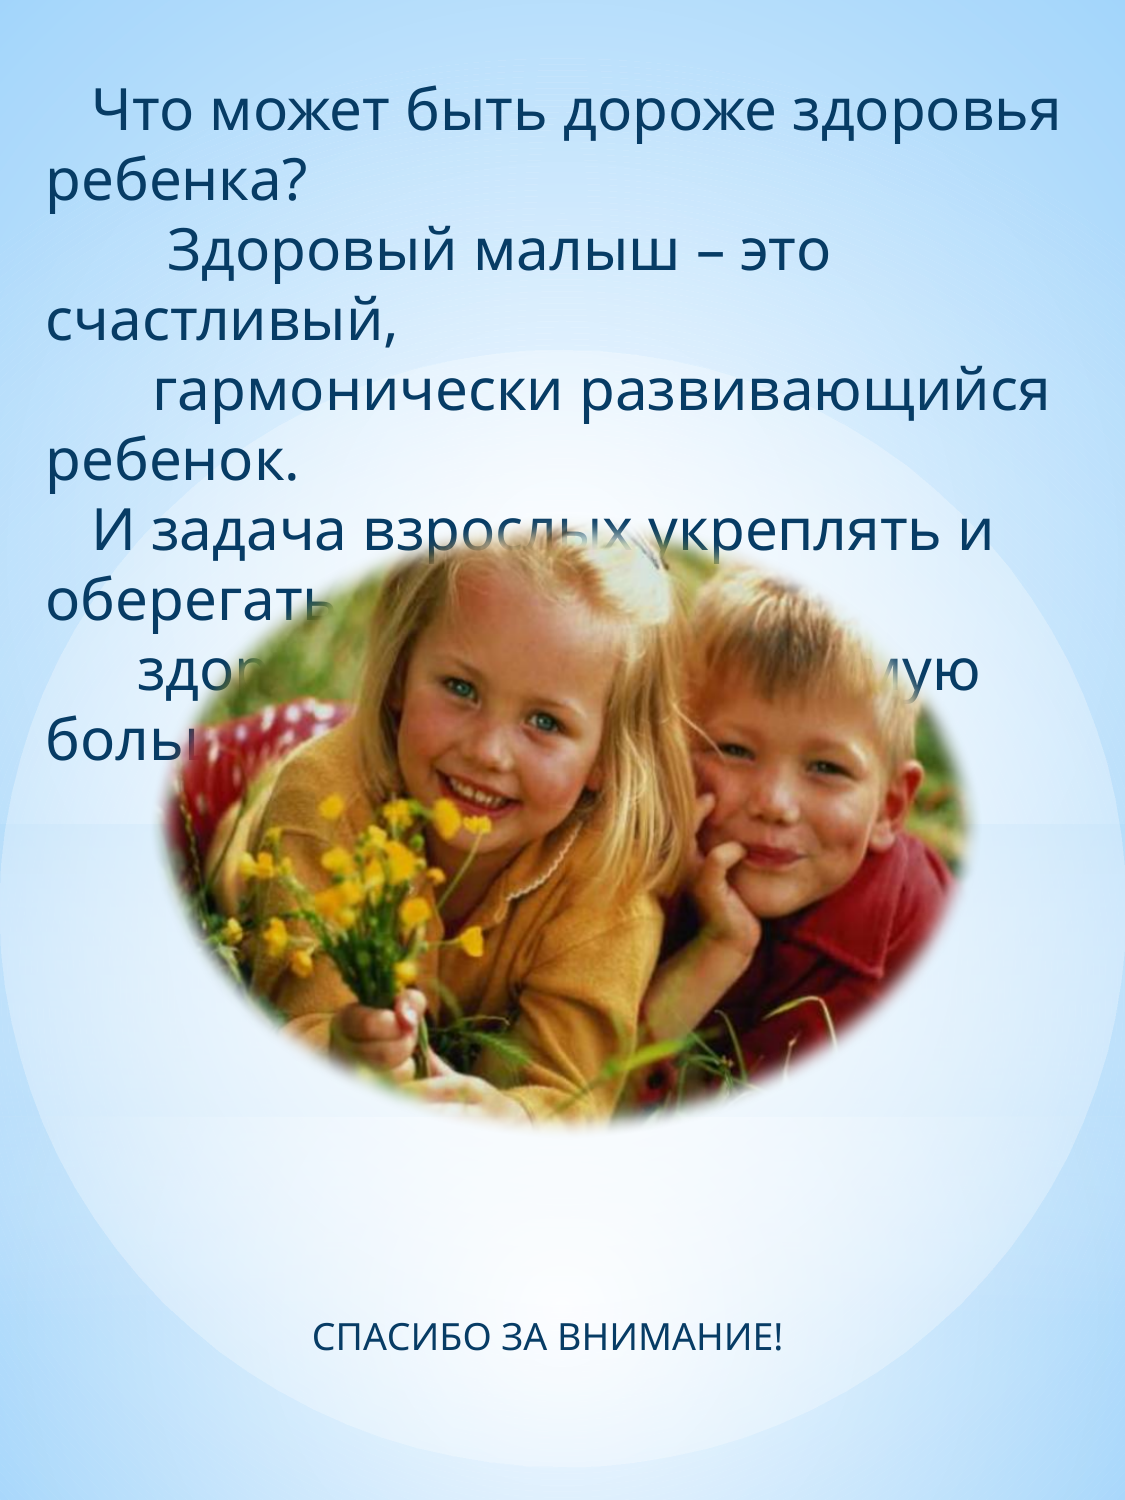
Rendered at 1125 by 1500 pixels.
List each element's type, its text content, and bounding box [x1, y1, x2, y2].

picture [148, 513, 985, 1141]
text_box Что может быть дороже здоровья ребенка? Здоровый малыш – это счастливый, гармонически развивающийся ребенок. И задача взрослых укреплять и оберегать здоровье ребенка, как самую большую ценность в мире. [30, 64, 1106, 850]
text_box СПАСИБО ЗА ВНИМАНИЕ! [297, 1305, 799, 1365]
